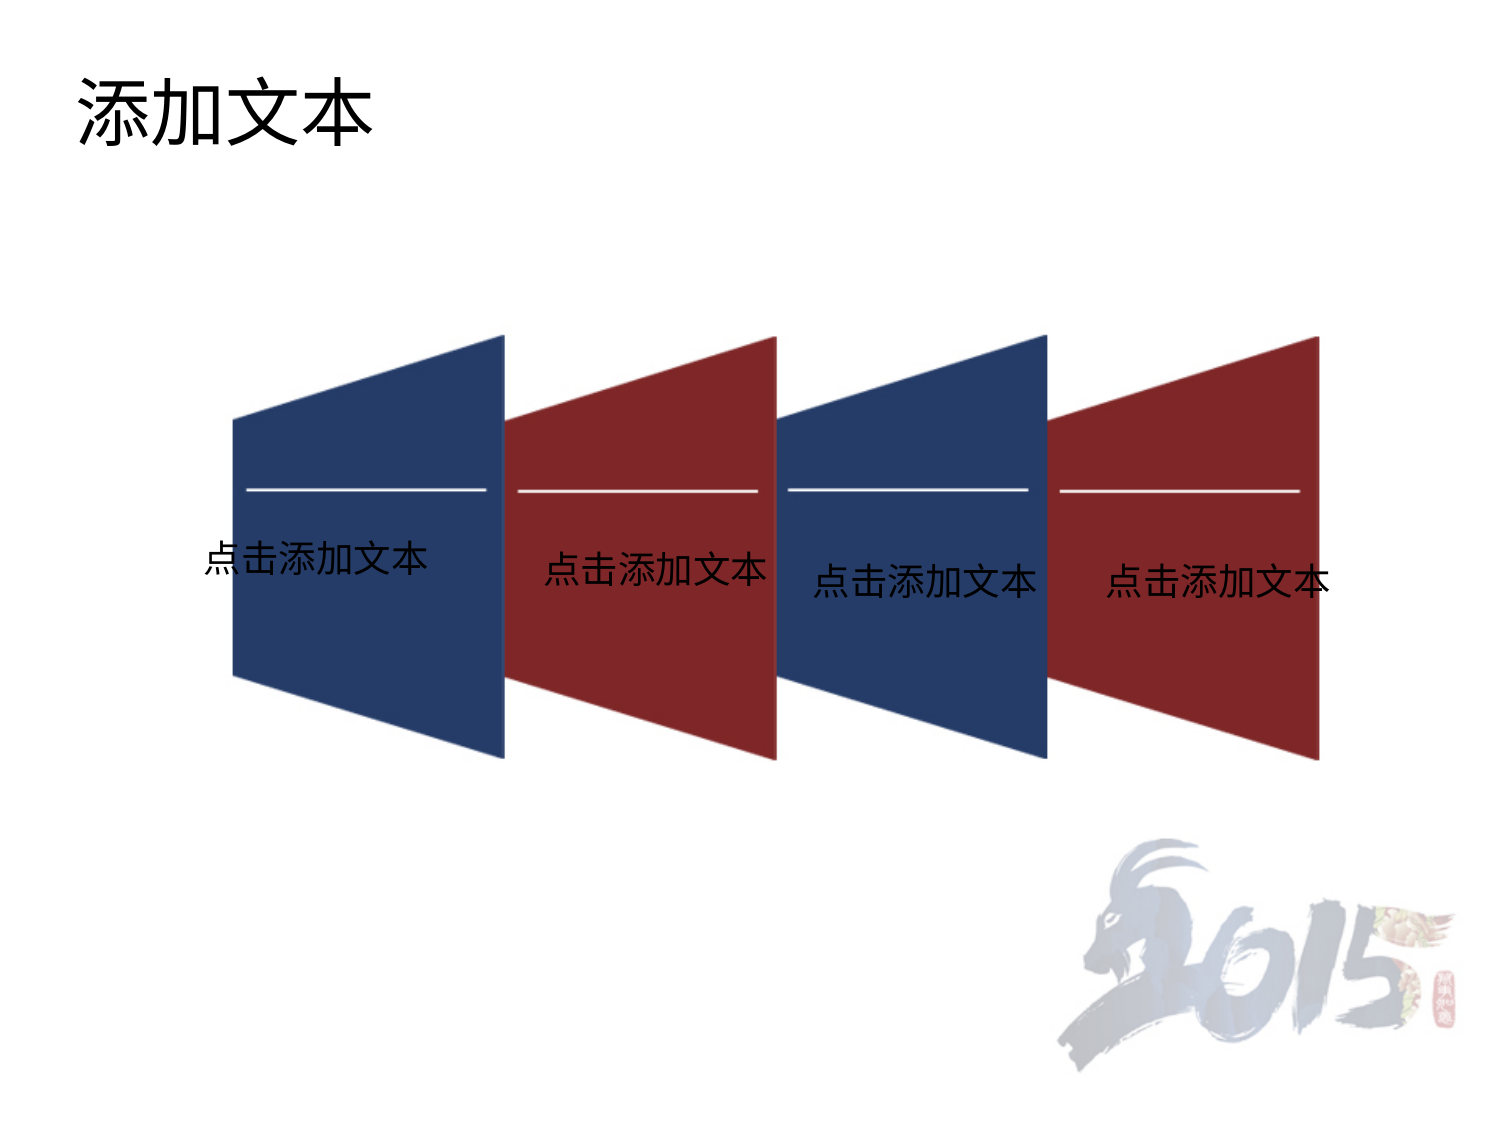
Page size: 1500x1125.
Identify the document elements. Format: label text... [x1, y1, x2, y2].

text_box 添加文本 [60, 58, 391, 164]
text_box 点击添加文本 [1091, 550, 1346, 611]
text_box 点击添加文本 [188, 527, 444, 588]
text_box 点击添加文本 [798, 550, 1053, 611]
text_box 点击添加文本 [528, 538, 784, 599]
picture [0, 0, 1500, 1125]
